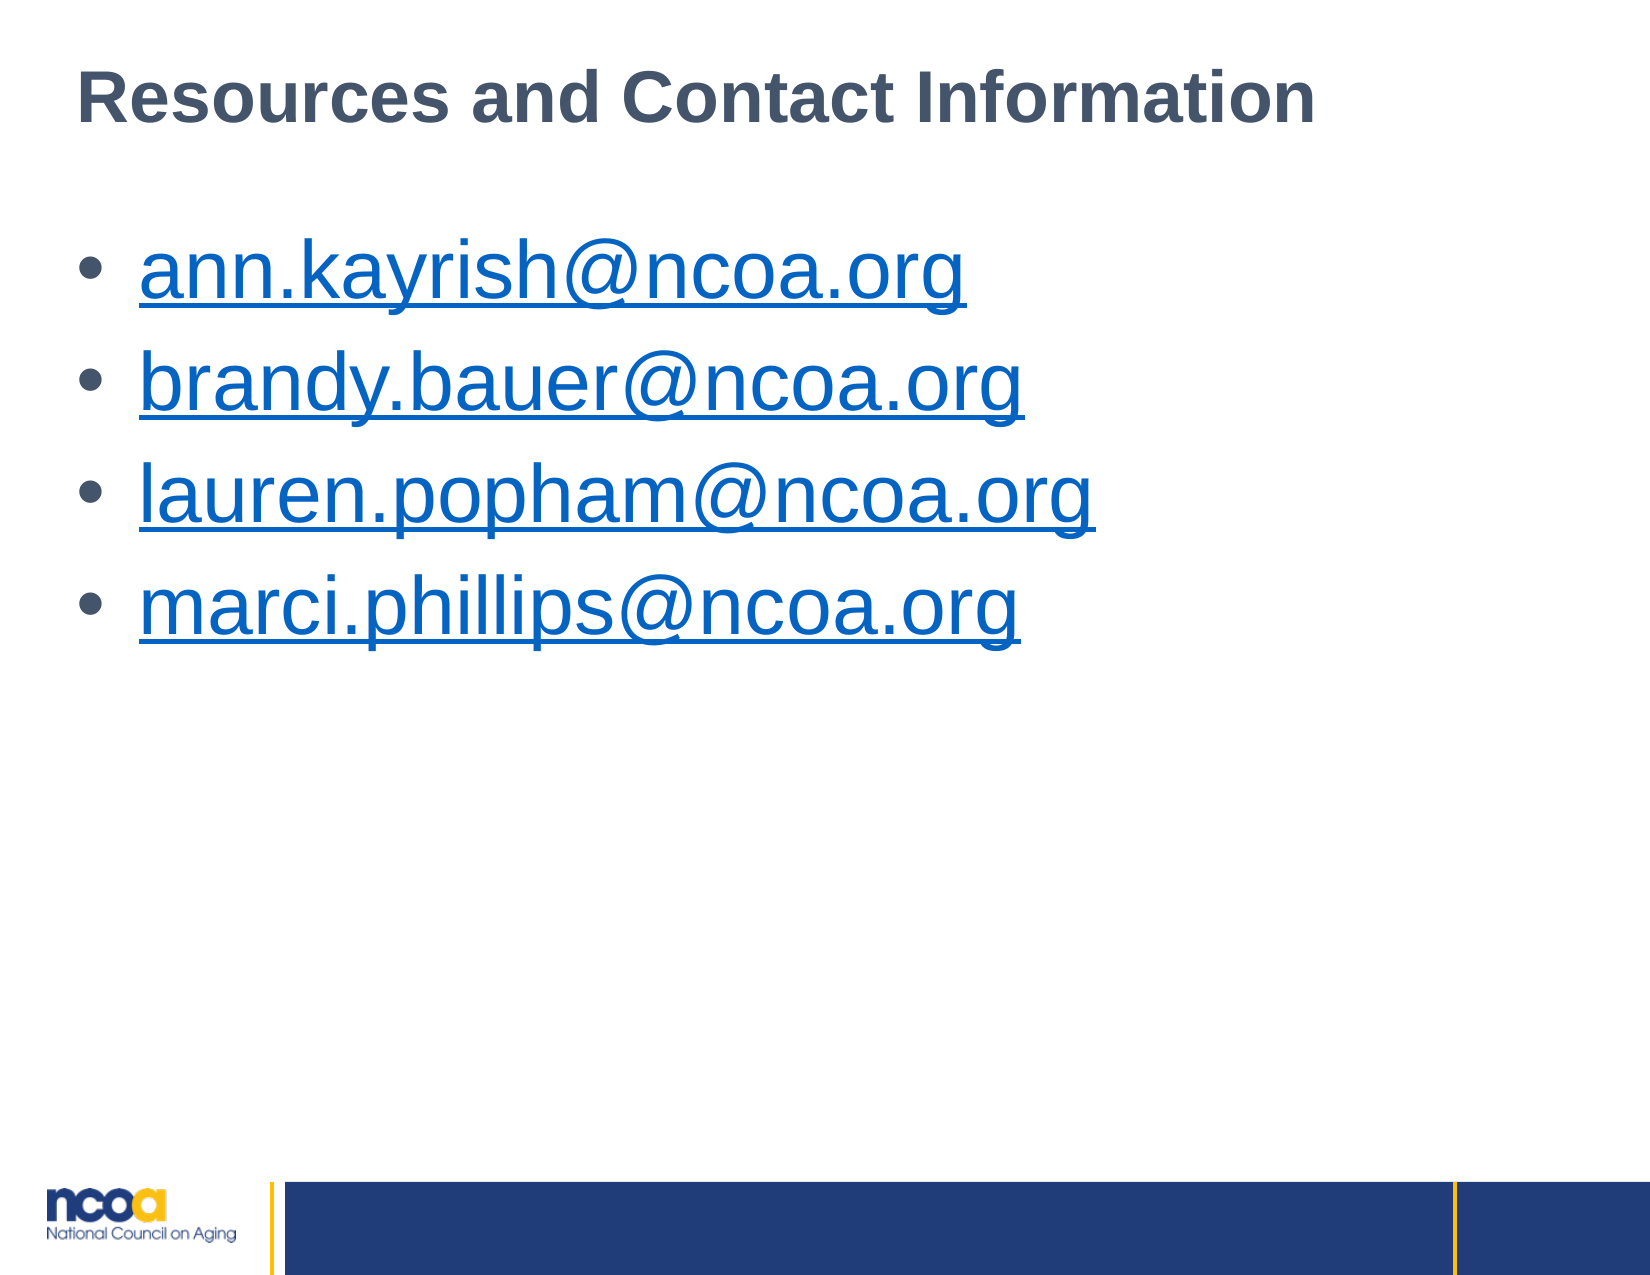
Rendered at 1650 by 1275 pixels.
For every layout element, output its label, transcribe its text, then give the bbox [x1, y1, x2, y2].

title Resources and Contact Information [61, 20, 1635, 179]
list ann.kayrish@ncoa.org brandy.bauer@ncoa.org lauren.popham@ncoa.org marci.phillips@ncoa.org [61, 219, 1635, 1187]
picture [47, 1188, 236, 1243]
